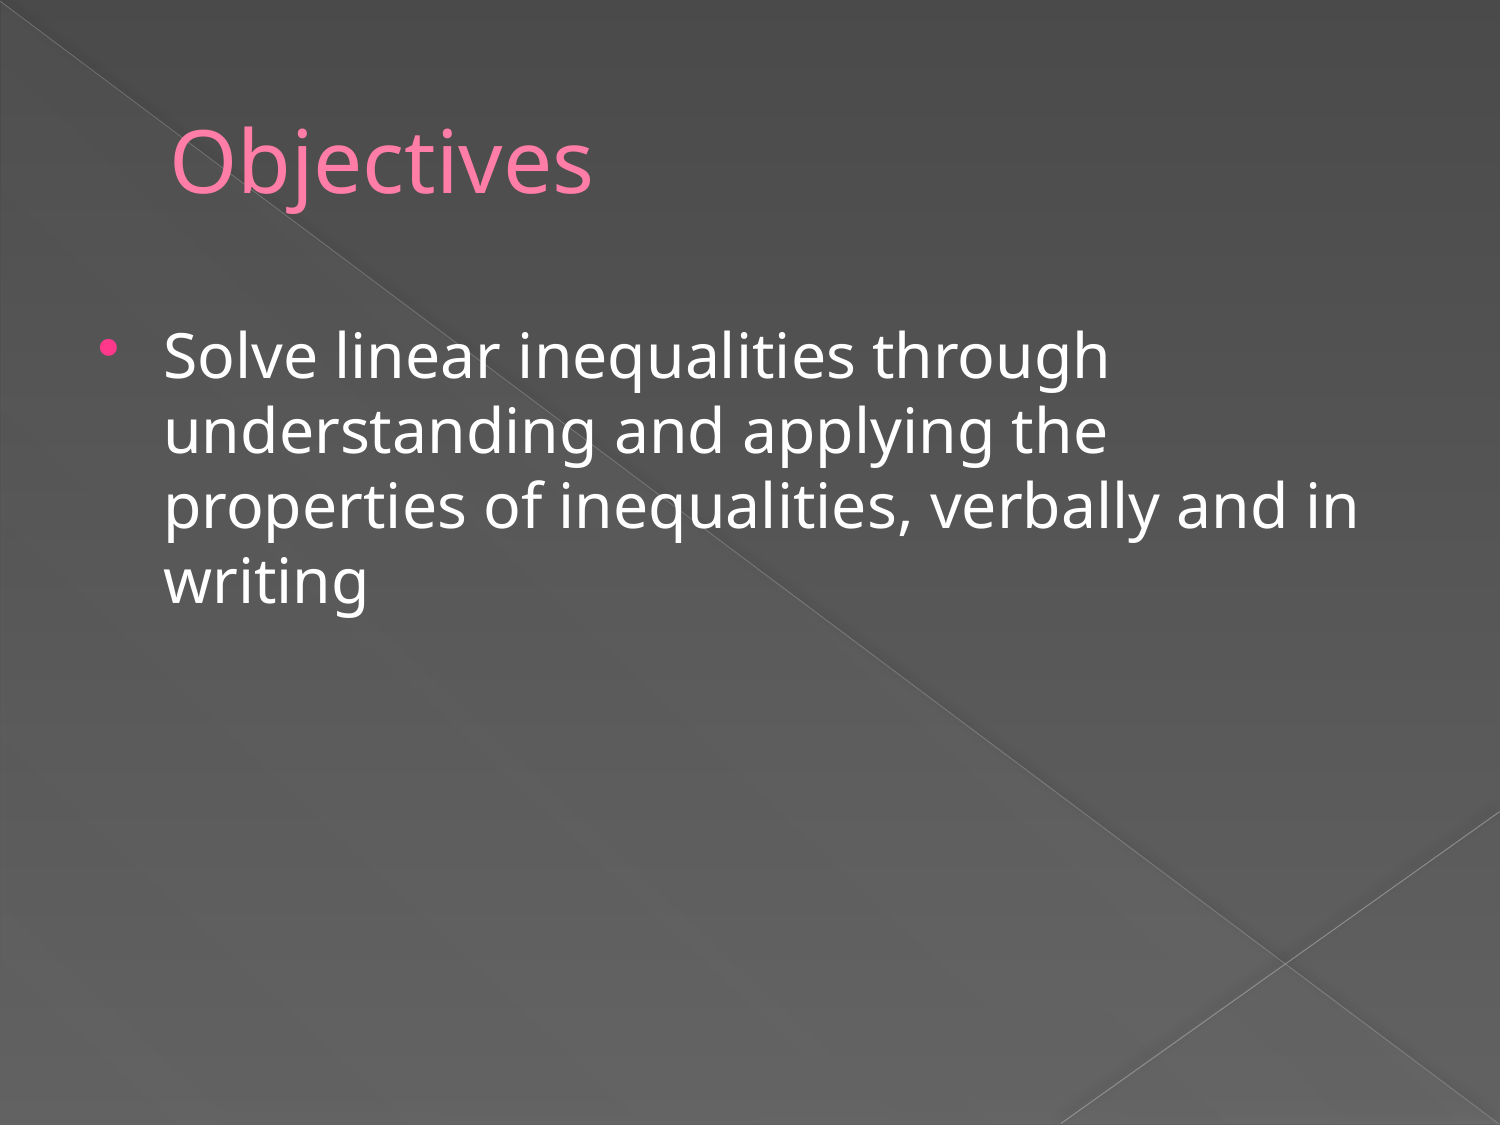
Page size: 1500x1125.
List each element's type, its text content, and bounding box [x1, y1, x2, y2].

list Solve linear inequalities through understanding and applying the properties of inequalities, verbally and in writing [75, 308, 1425, 1059]
title Objectives [75, 43, 1425, 274]
